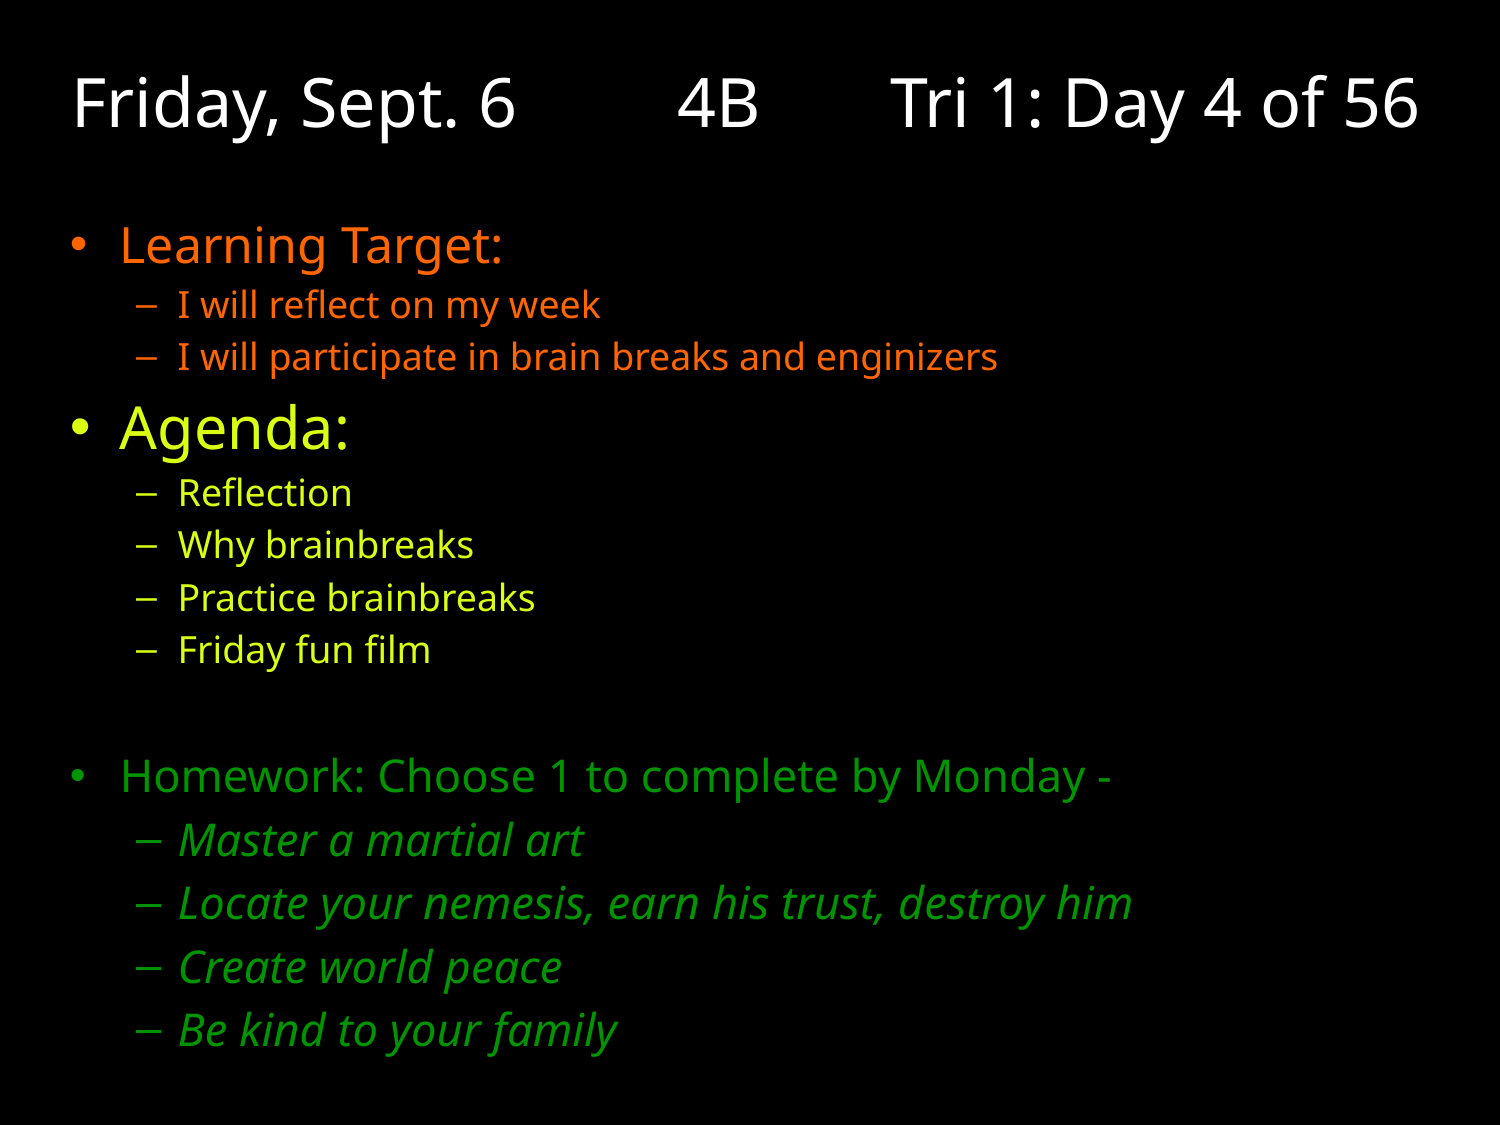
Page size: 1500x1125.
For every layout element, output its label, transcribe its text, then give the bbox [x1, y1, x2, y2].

list Learning Target: I will reflect on my week I will participate in brain breaks and enginizers Agenda: Reflection Why brainbreaks Practice brainbreaks Friday fun film Homework: Choose 1 to complete by Monday - Master a martial art Locate your nemesis, earn his trust, destroy him Create world peace Be kind to your family [55, 205, 1444, 1073]
title Friday, Sept. 6 4B Tri 1: Day 4 of 56 [16, 17, 1476, 182]
